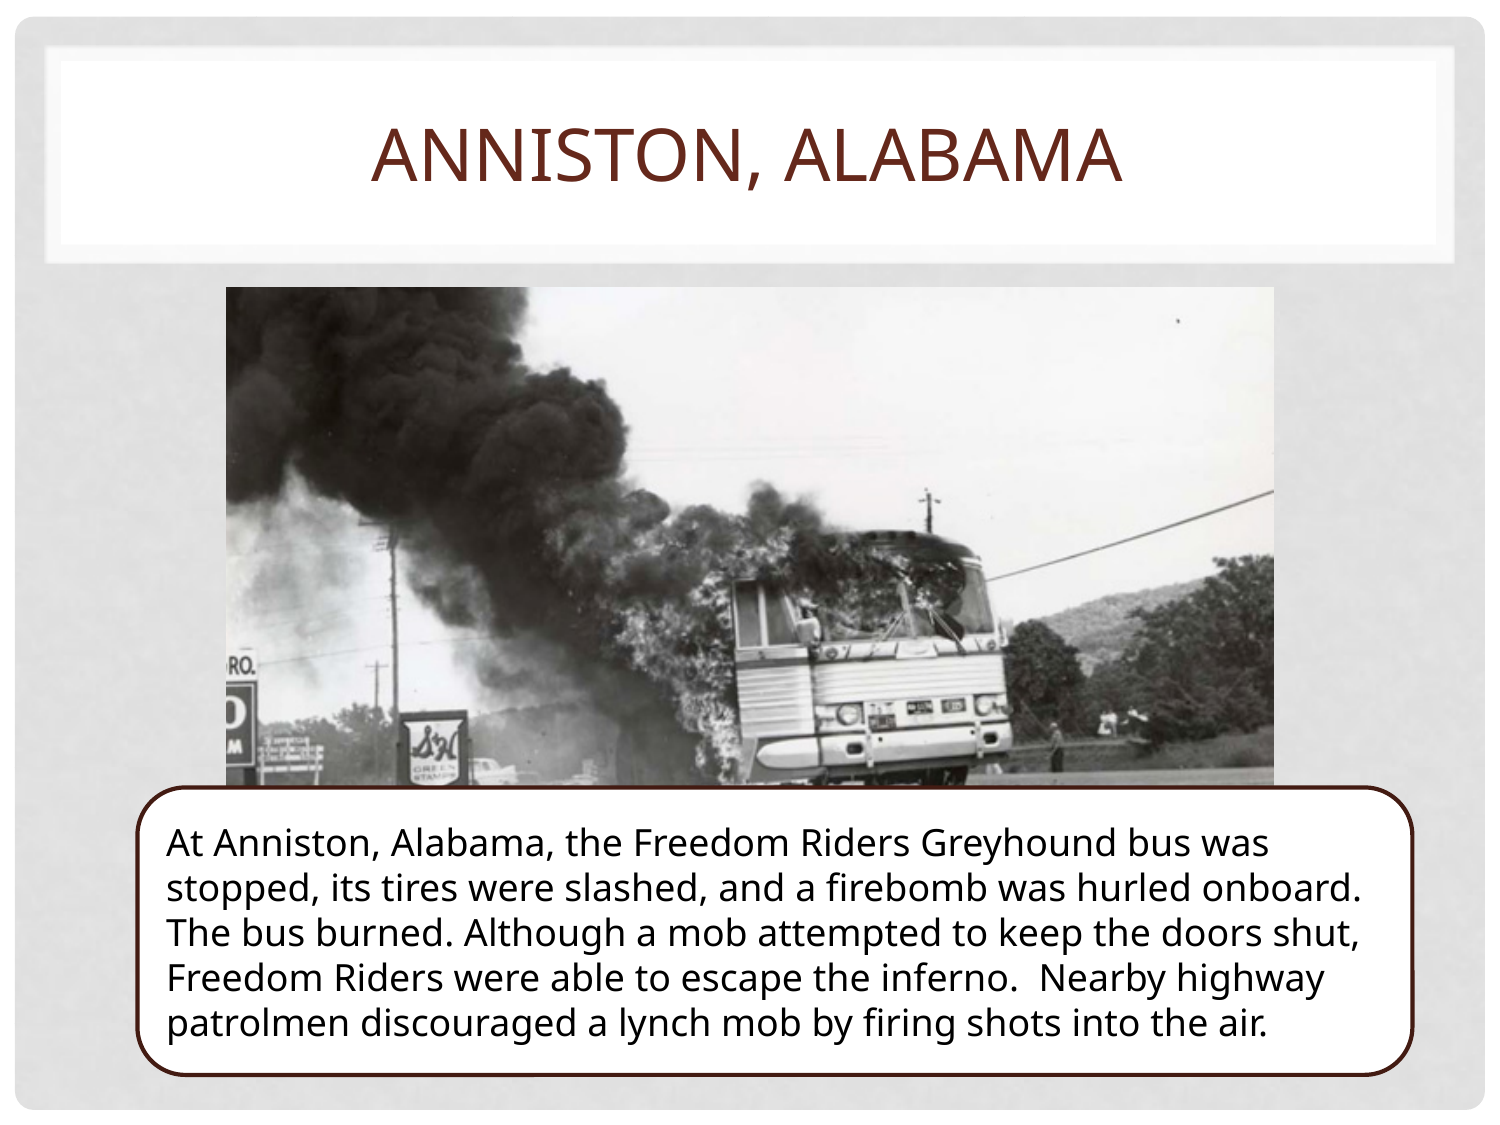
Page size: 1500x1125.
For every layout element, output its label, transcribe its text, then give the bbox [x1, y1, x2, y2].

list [226, 287, 1274, 1006]
text_box At Anniston, Alabama, the Freedom Riders Greyhound bus was stopped, its tires were slashed, and a firebomb was hurled onboard. The bus burned. Although a mob attempted to keep the doors shut, Freedom Riders were able to escape the inferno. Nearby highway patrolmen discouraged a lynch mob by firing shots into the air. [135, 785, 1415, 1078]
title Anniston, Alabama [69, 66, 1425, 238]
